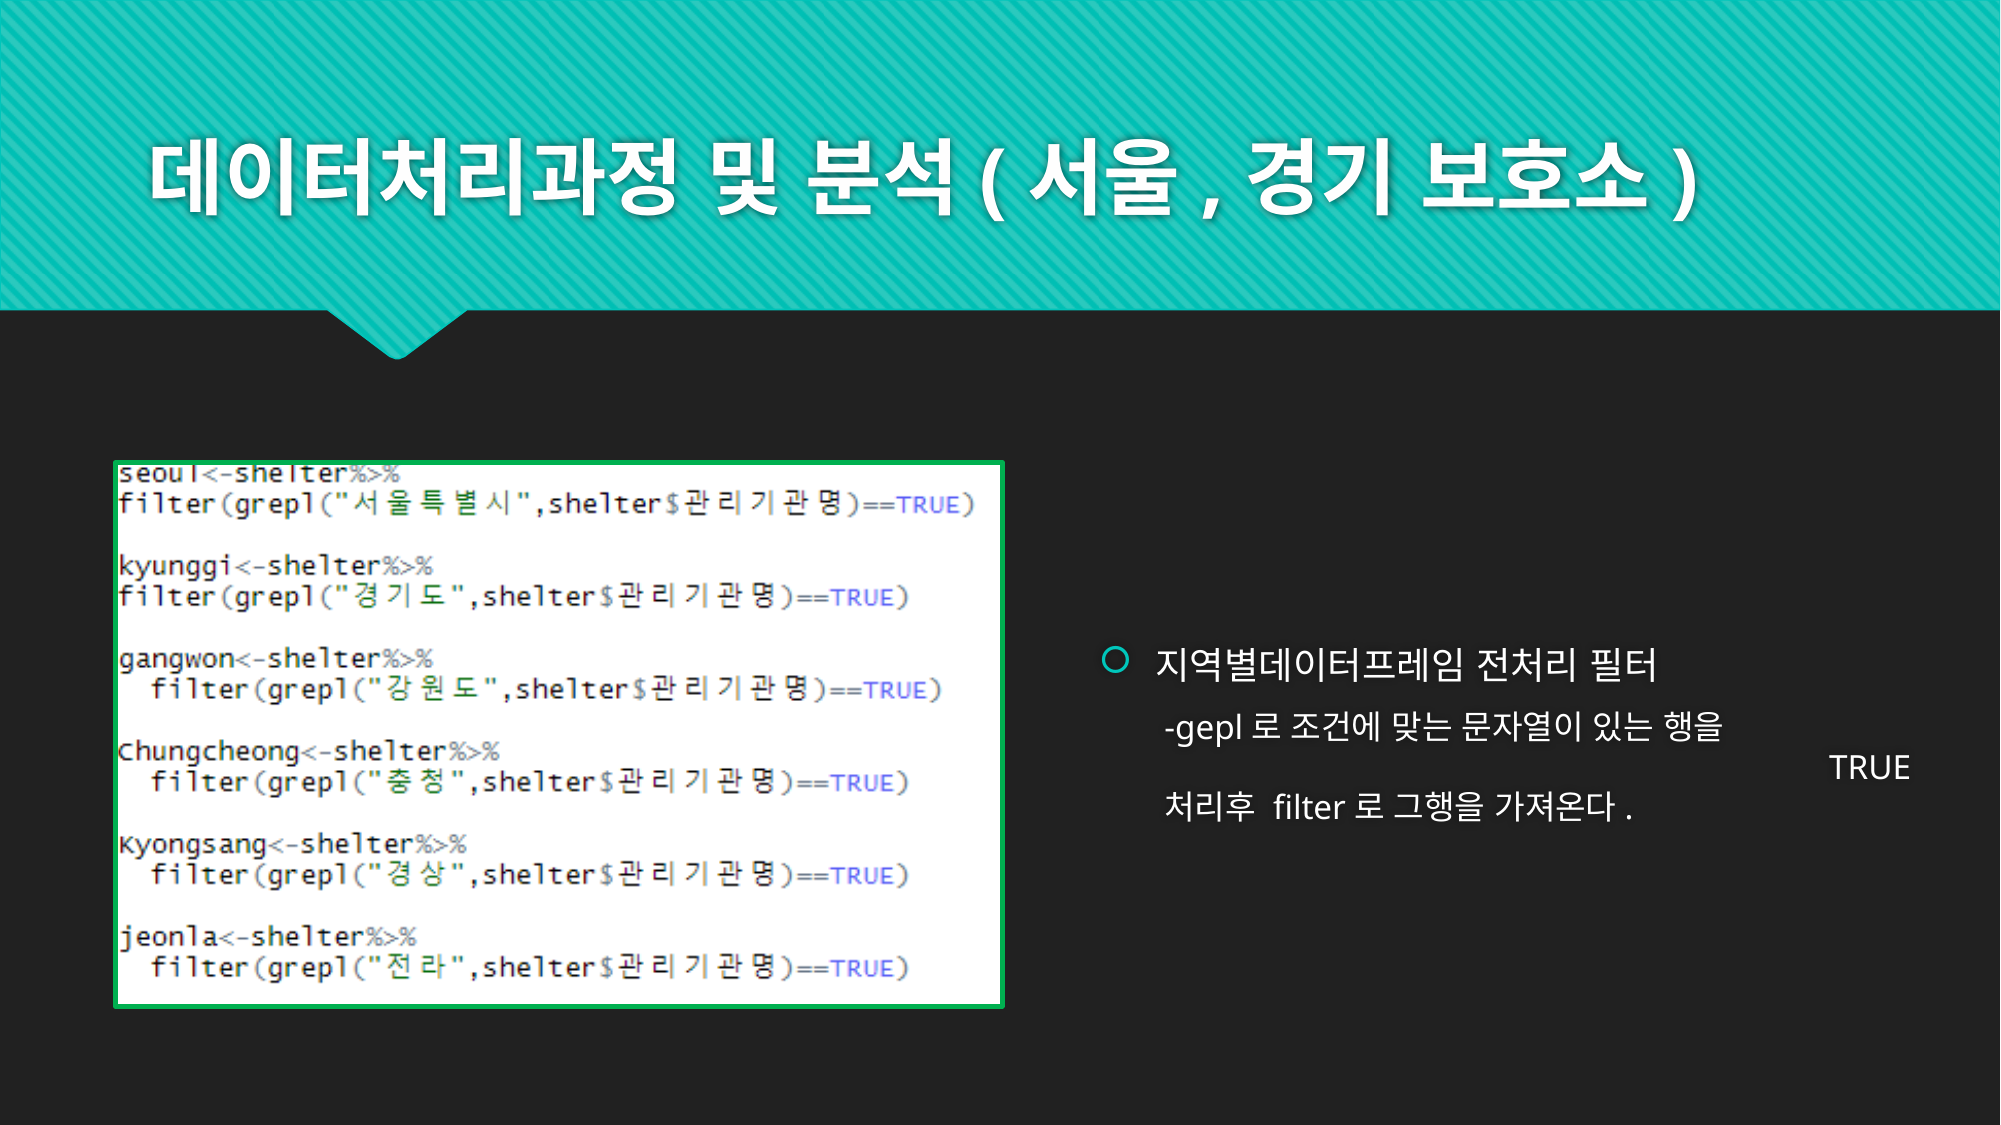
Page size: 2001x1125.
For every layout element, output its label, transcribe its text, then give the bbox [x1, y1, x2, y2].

picture [117, 464, 1001, 1005]
title 데이터처리과정 및 분석(서울,경기 보호소) [132, 73, 1868, 233]
list 지역별데이터프레임 전처리 필터 -gepl로 조건에 맞는 문자열이 있는 행을 TRUE처리후 filter로 그행을 가져온다. [1083, 636, 1949, 833]
